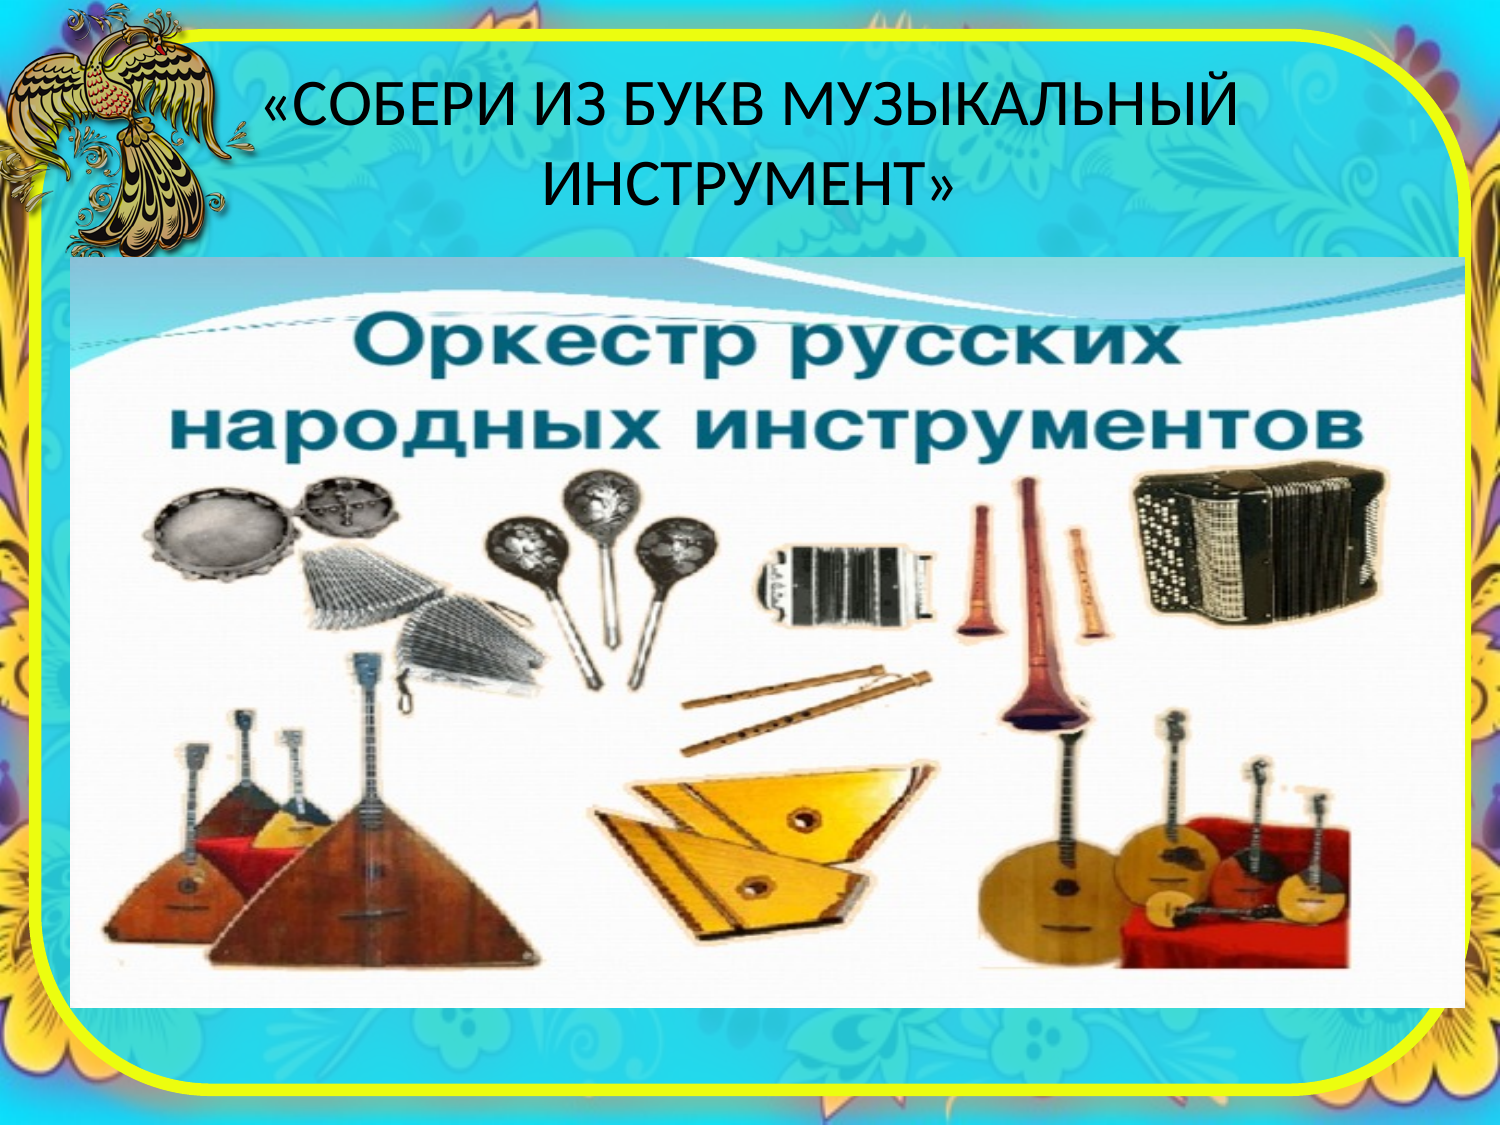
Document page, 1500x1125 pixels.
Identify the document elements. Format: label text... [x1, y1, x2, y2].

title «СОБЕРИ ИЗ БУКВ МУЗЫКАЛЬНЫЙ ИНСТРУМЕНТ» [74, 44, 1426, 233]
picture [0, 0, 1500, 1125]
